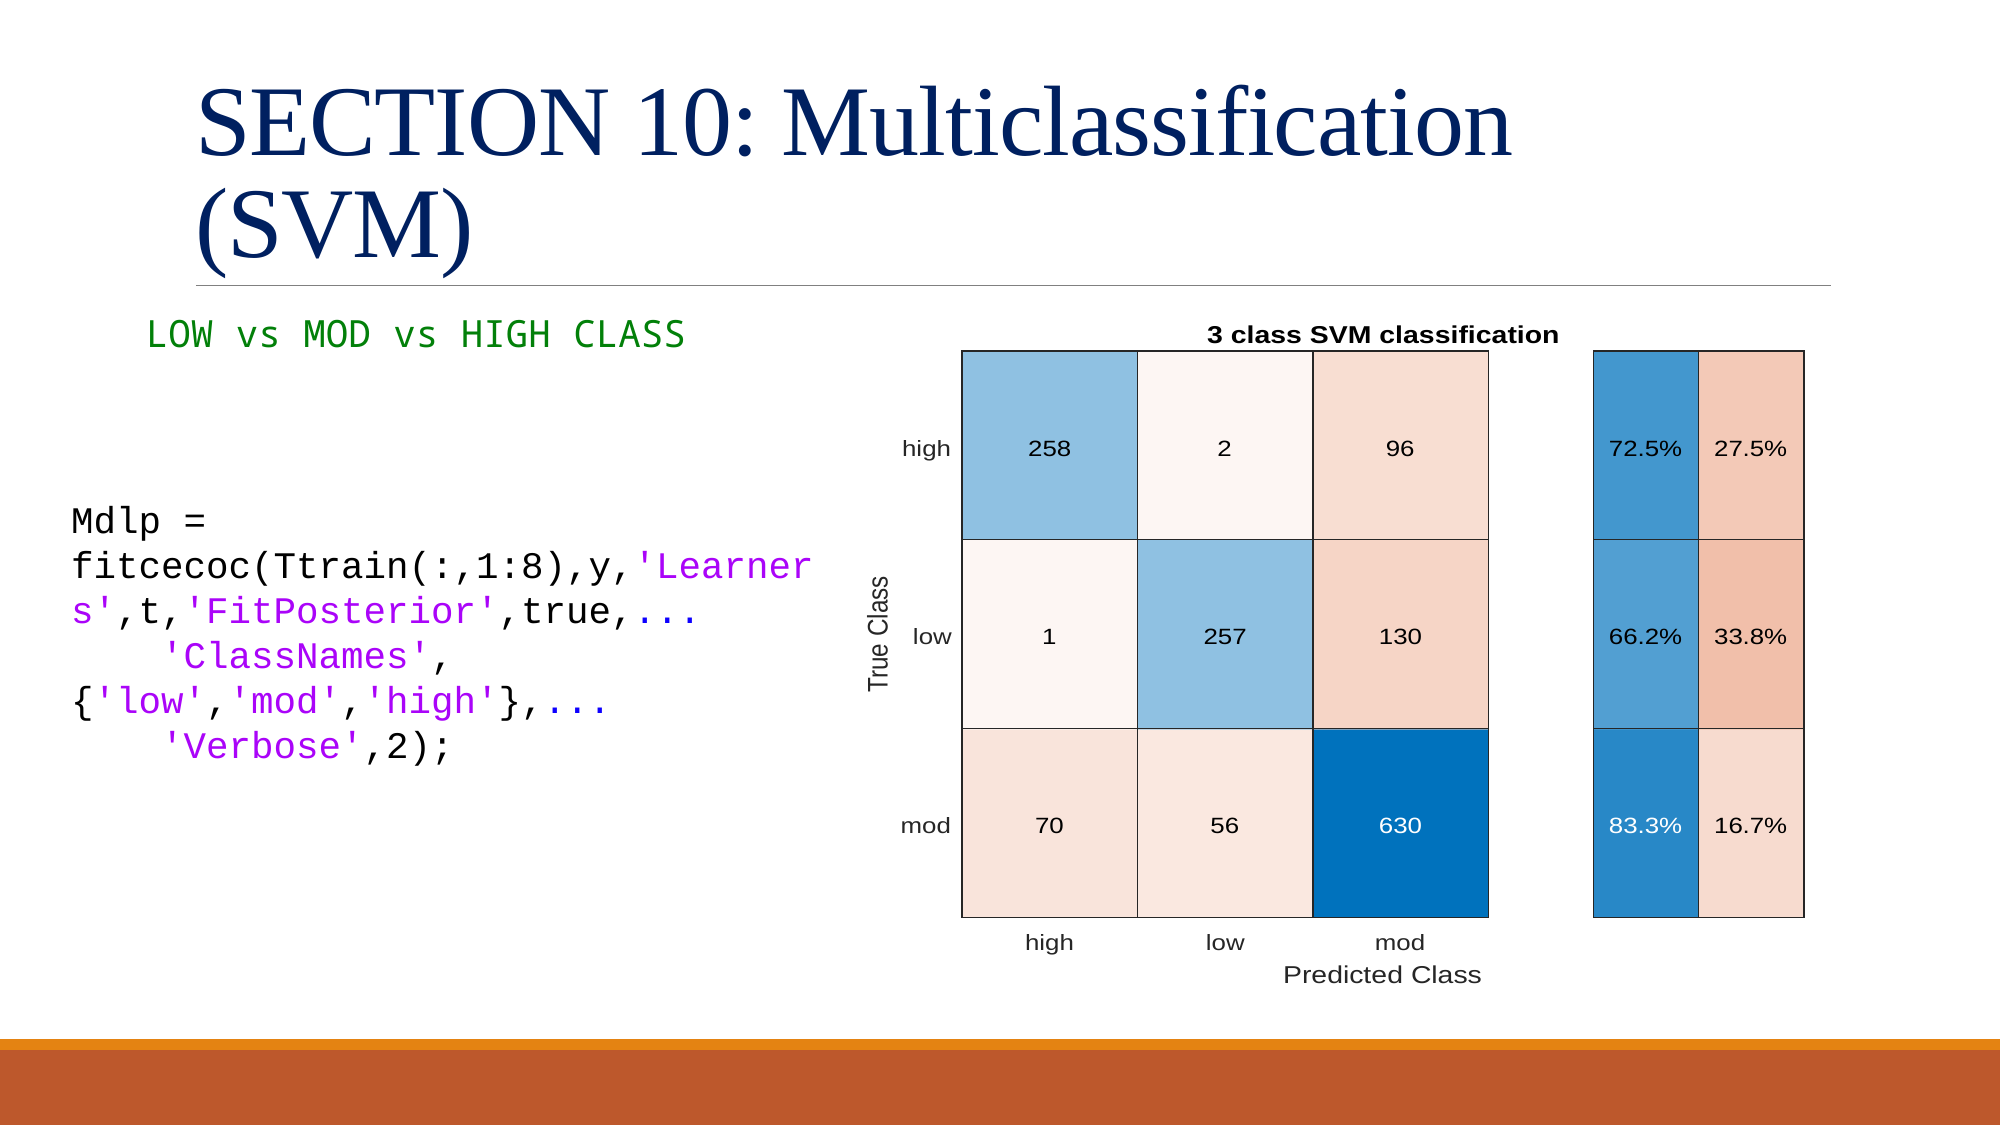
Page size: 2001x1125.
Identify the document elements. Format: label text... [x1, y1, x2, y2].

text_box Mdlp = fitcecoc(Ttrain(:,1:8),y,'Learners',t,'FitPosterior',true,... 'ClassNames',{'low','mod','high'},... 'Verbose',2); [56, 489, 817, 774]
title SECTION 10: Multiclassification (SVM) [180, 47, 1830, 285]
text_box LOW vs MOD vs HIGH CLASS [137, 299, 819, 489]
picture [820, 298, 1906, 994]
text_box LOW vs MOD vs HIGH CLASS [137, 774, 1863, 1046]
